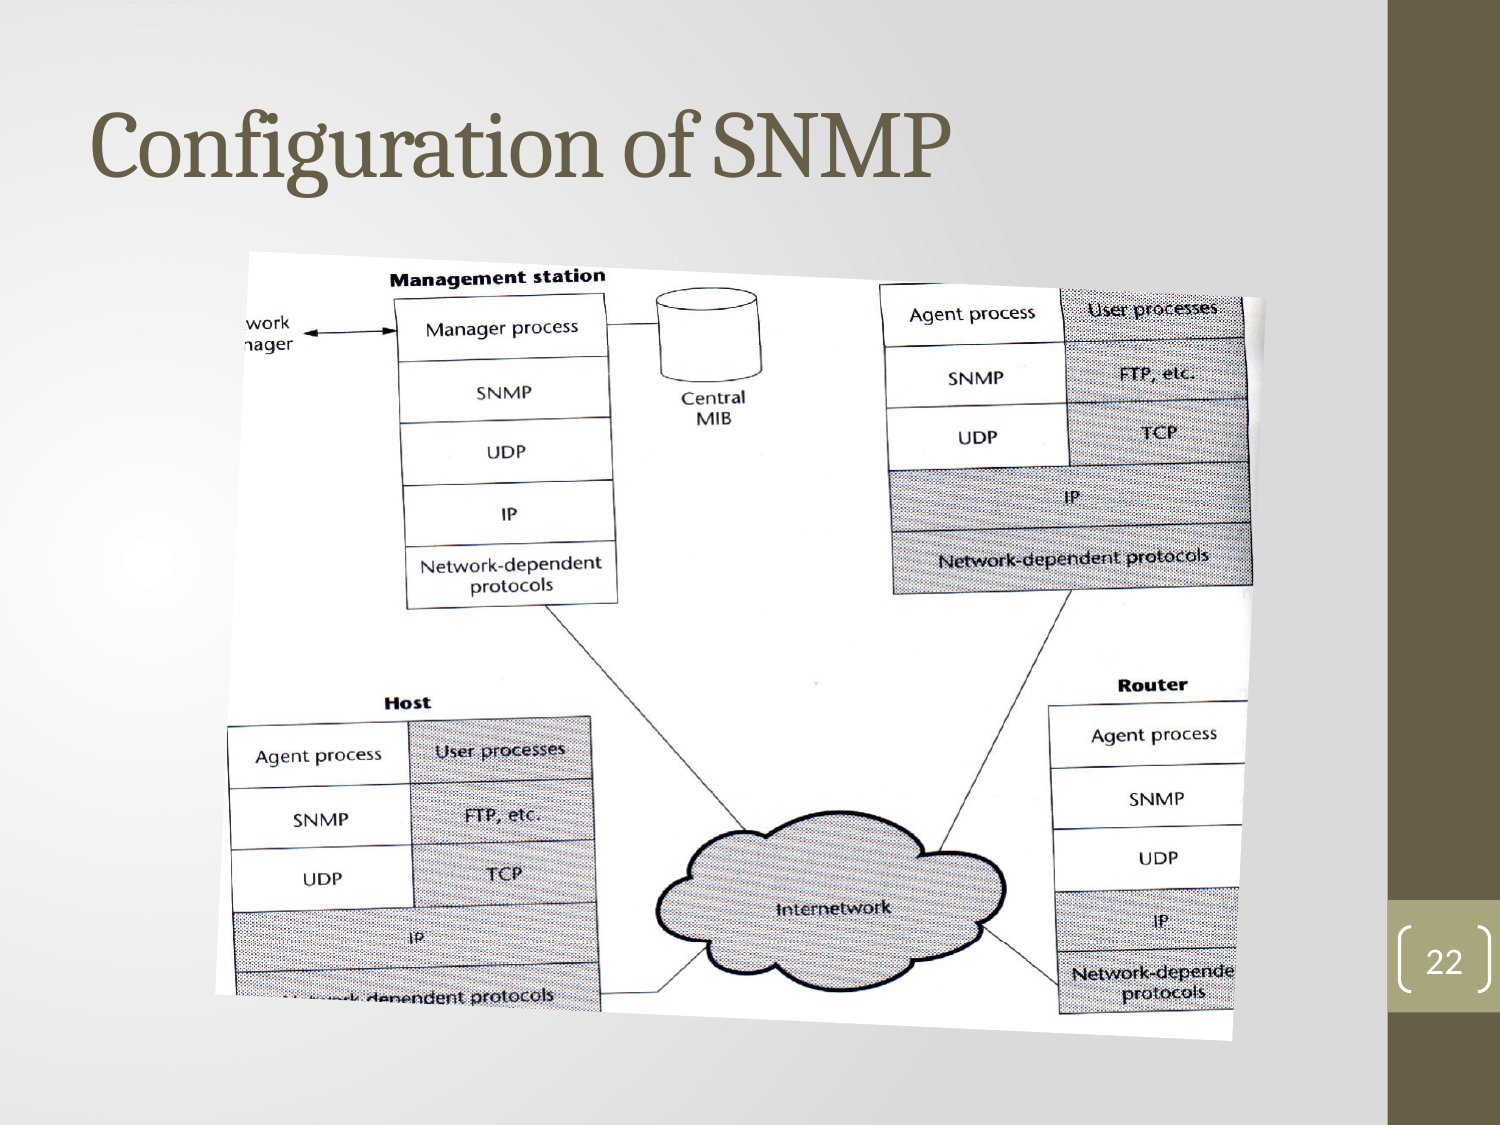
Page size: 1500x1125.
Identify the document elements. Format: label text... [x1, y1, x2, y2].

text_box [215, 251, 1267, 1041]
title Configuration of SNMP [75, 45, 1325, 233]
slide_number 22 [1397, 925, 1492, 994]
